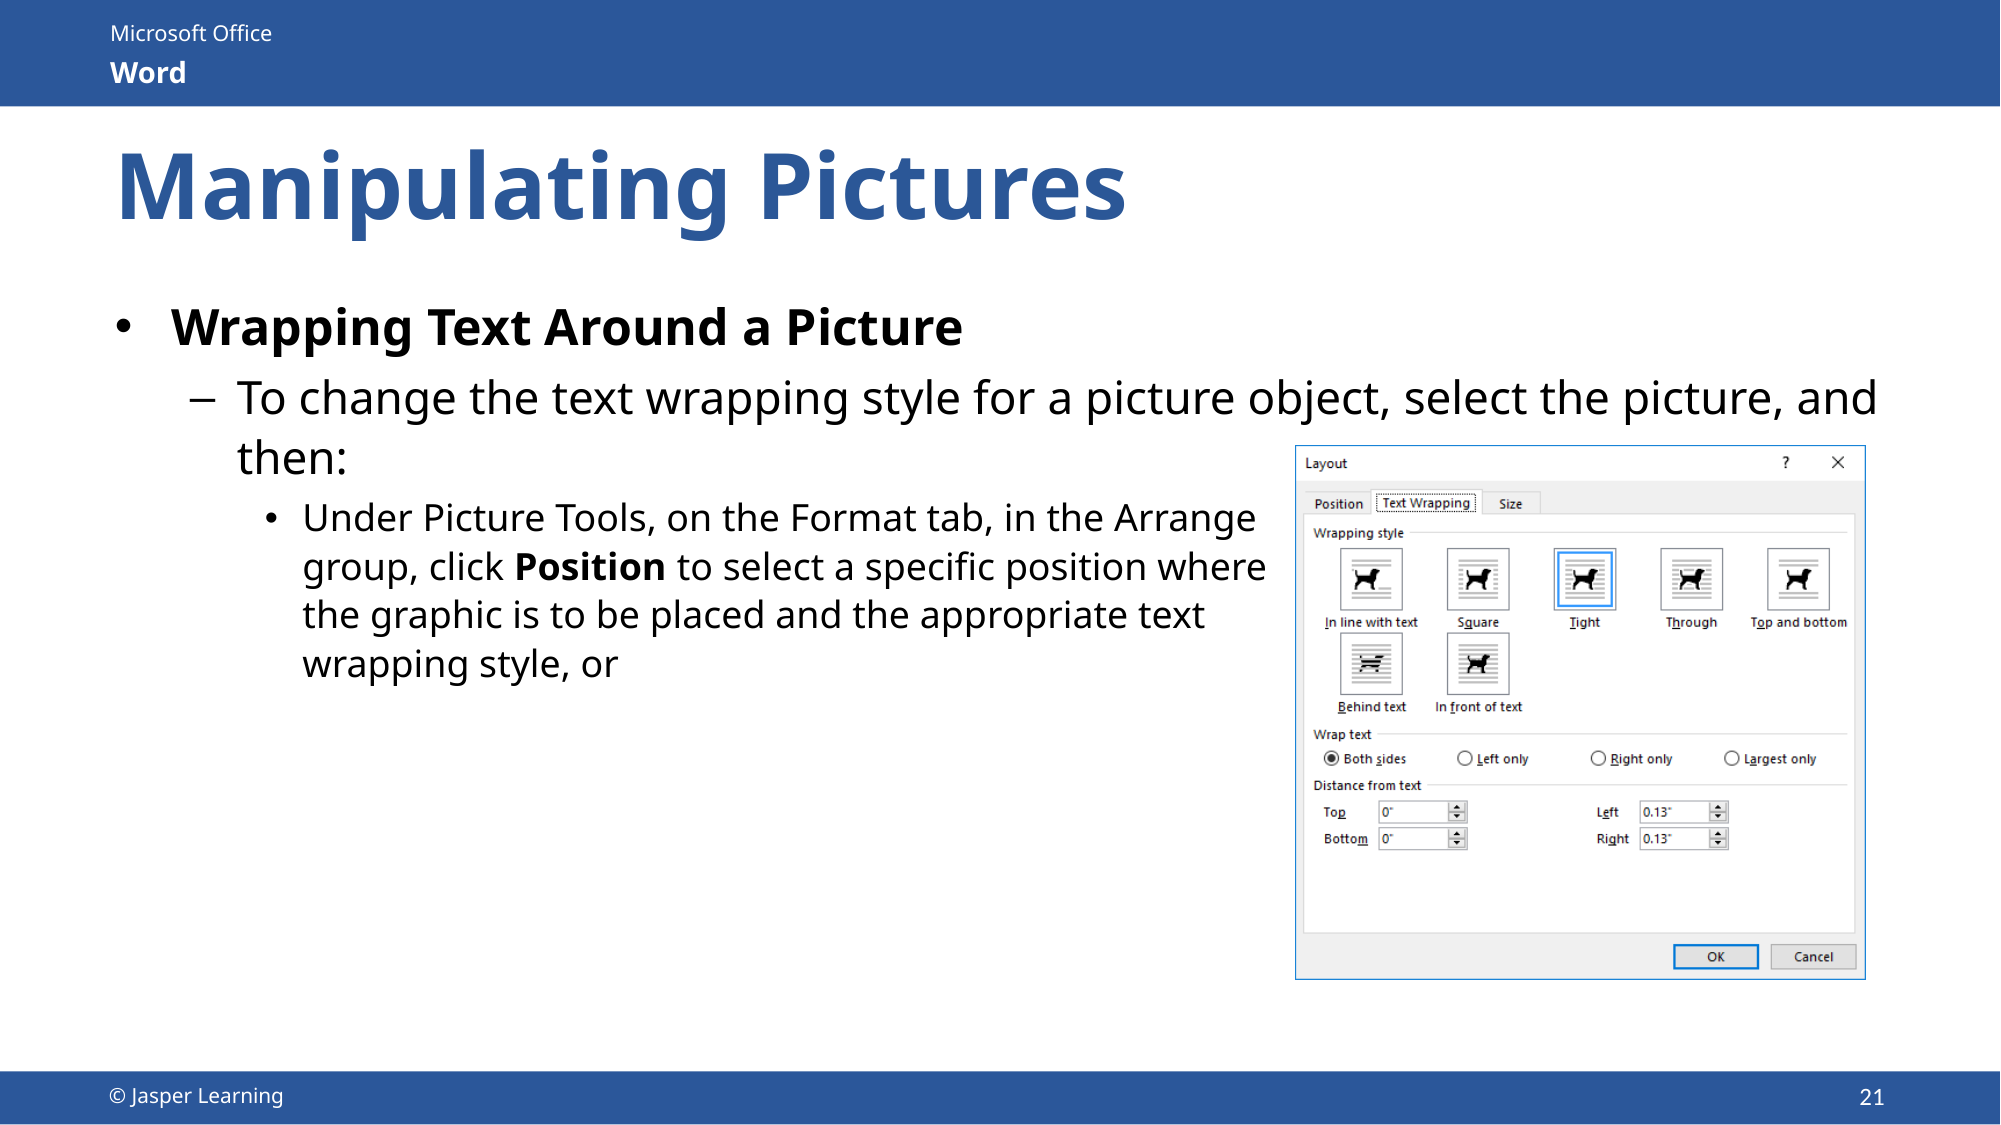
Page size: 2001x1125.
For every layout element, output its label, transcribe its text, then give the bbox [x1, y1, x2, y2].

footer © Jasper Learning [94, 1066, 769, 1125]
title Manipulating Pictures [99, 118, 1866, 248]
picture [1295, 445, 1866, 980]
slide_number 21 [1433, 1065, 1900, 1125]
list Wrapping Text Around a Picture To change the text wrapping style for a picture object, select the picture, and then: Under Picture Tools, on the Format tab, in the Arrange group, click Position to select a specific position where the graphic is to be placed and the appropriate text wrapping style, or [99, 283, 1900, 1026]
